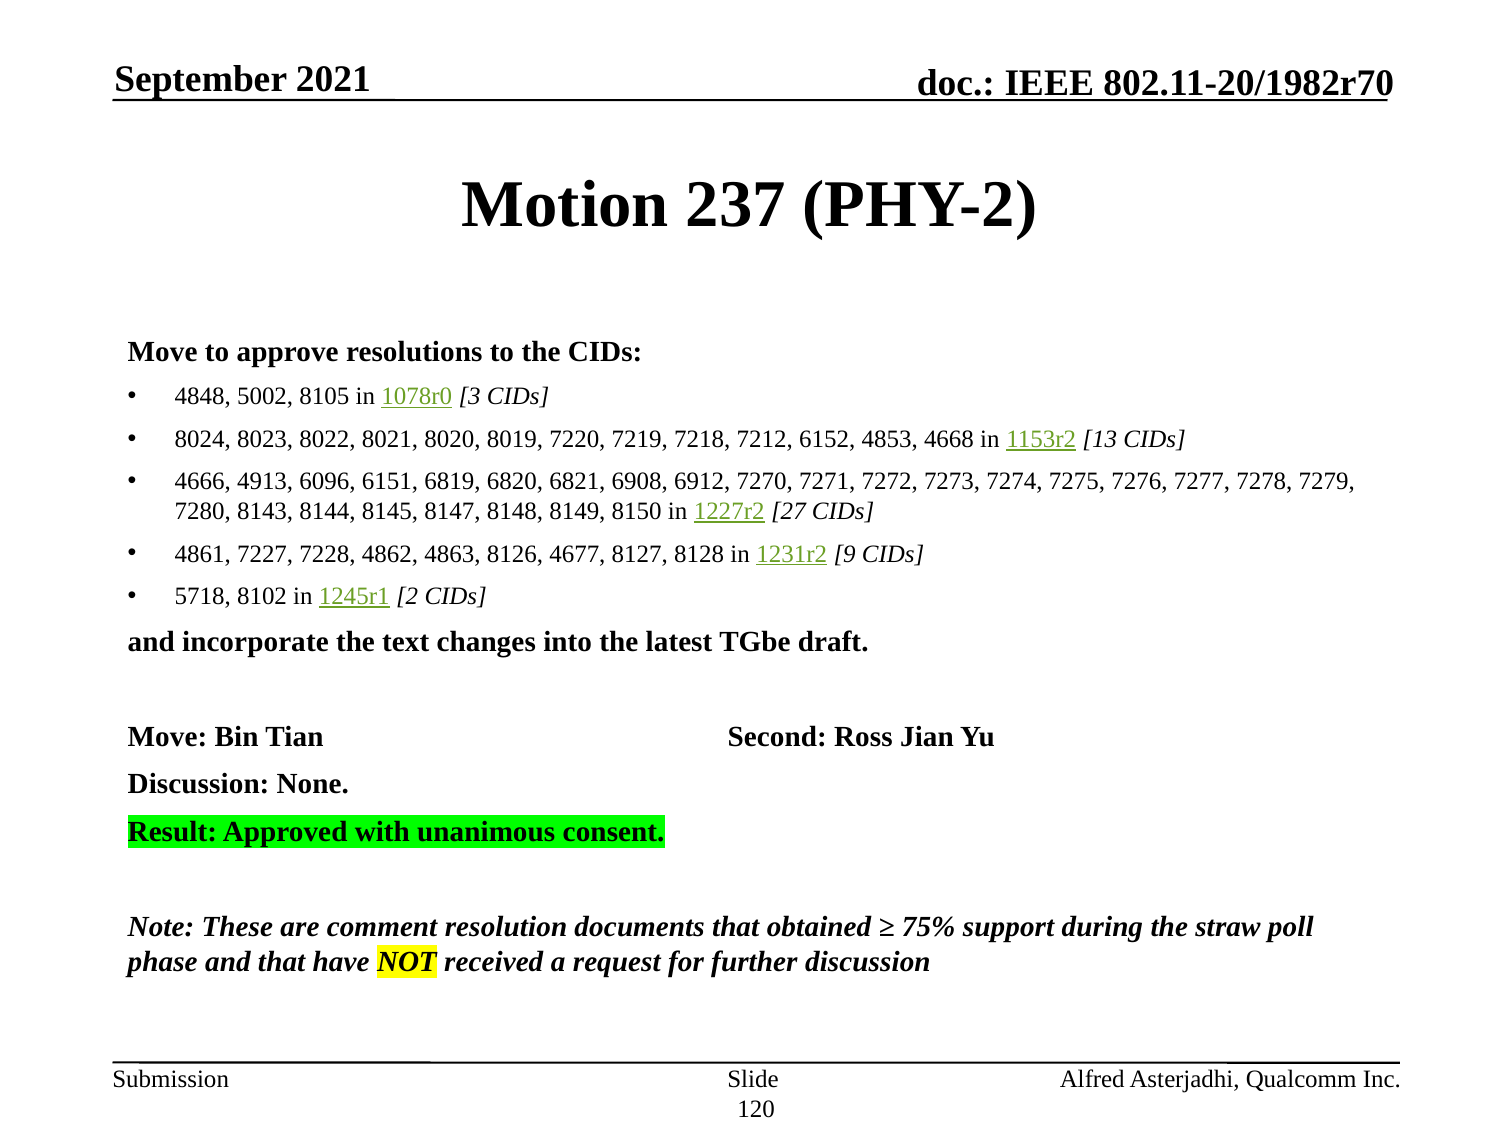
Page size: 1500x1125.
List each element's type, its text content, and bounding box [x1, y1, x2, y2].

footer Alfred Asterjadhi, Qualcomm Inc. [878, 1061, 1402, 1093]
title Motion 237 (PHY-2) [112, 112, 1388, 288]
slide_number Slide 120 [712, 1061, 800, 1123]
list Move to approve resolutions to the CIDs: 4848, 5002, 8105 in 1078r0 [3 CIDs] 8024, 8023, 8022, 8021, 8020, 8019, 7220, 7219, 7218, 7212, 6152, 4853, 4668 in 1153r2 [13 CIDs] 4666, 4913, 6096, 6151, 6819, 6820, 6821, 6908, 6912, 7270, 7271, 7272, 7273, 7274, 7275, 7276, 7277, 7278, 7279, 7280, 8143, 8144, 8145, 8147, 8148, 8149, 8150 in 1227r2 [27 CIDs] 4861, 7227, 7228, 4862, 4863, 8126, 4677, 8127, 8128 in 1231r2 [9 CIDs] 5718, 8102 in 1245r1 [2 CIDs] and incorporate the text changes into the latest TGbe draft. Move: Bin Tian Second: Ross Jian Yu Discussion: None. Result: Approved with unanimous consent. Note: These are comment resolution documents that obtained ≥ 75% support during the straw poll phase and that have NOT received a request for further discussion [112, 324, 1388, 1063]
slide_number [114, 54, 423, 100]
